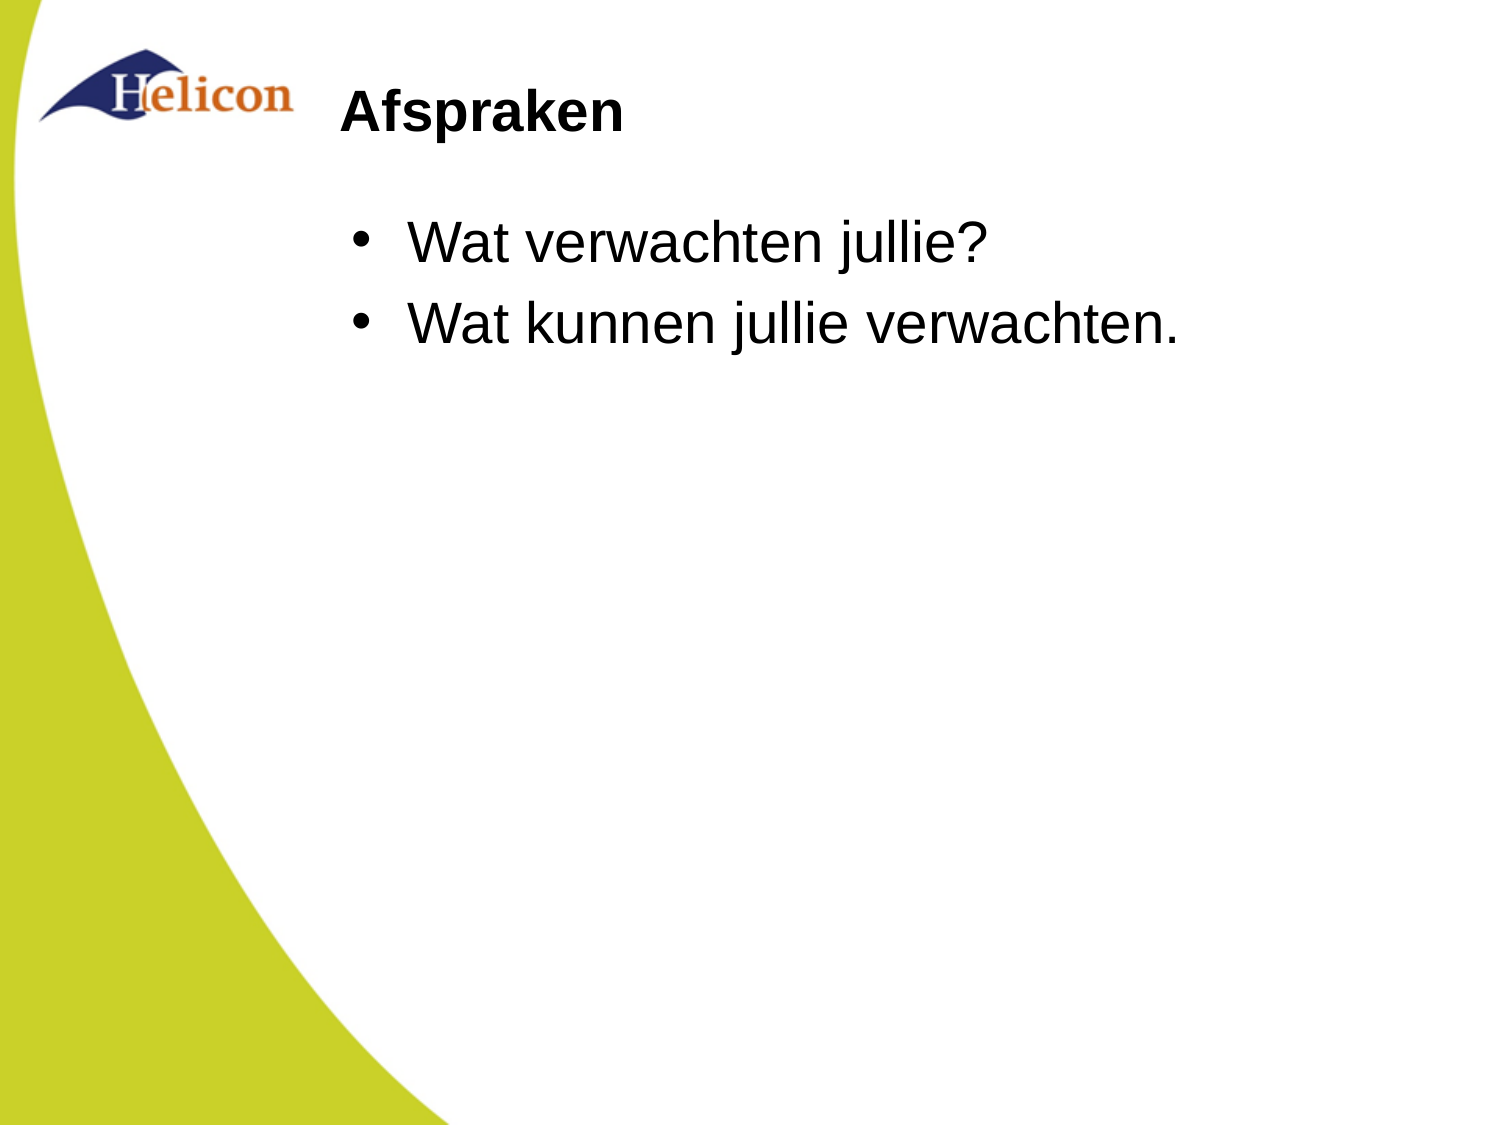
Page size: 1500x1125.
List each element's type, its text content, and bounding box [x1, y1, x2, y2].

list Wat verwachten jullie? Wat kunnen jullie verwachten. [336, 196, 1425, 1005]
title Afspraken [324, 54, 1415, 161]
picture [0, 0, 1500, 1125]
